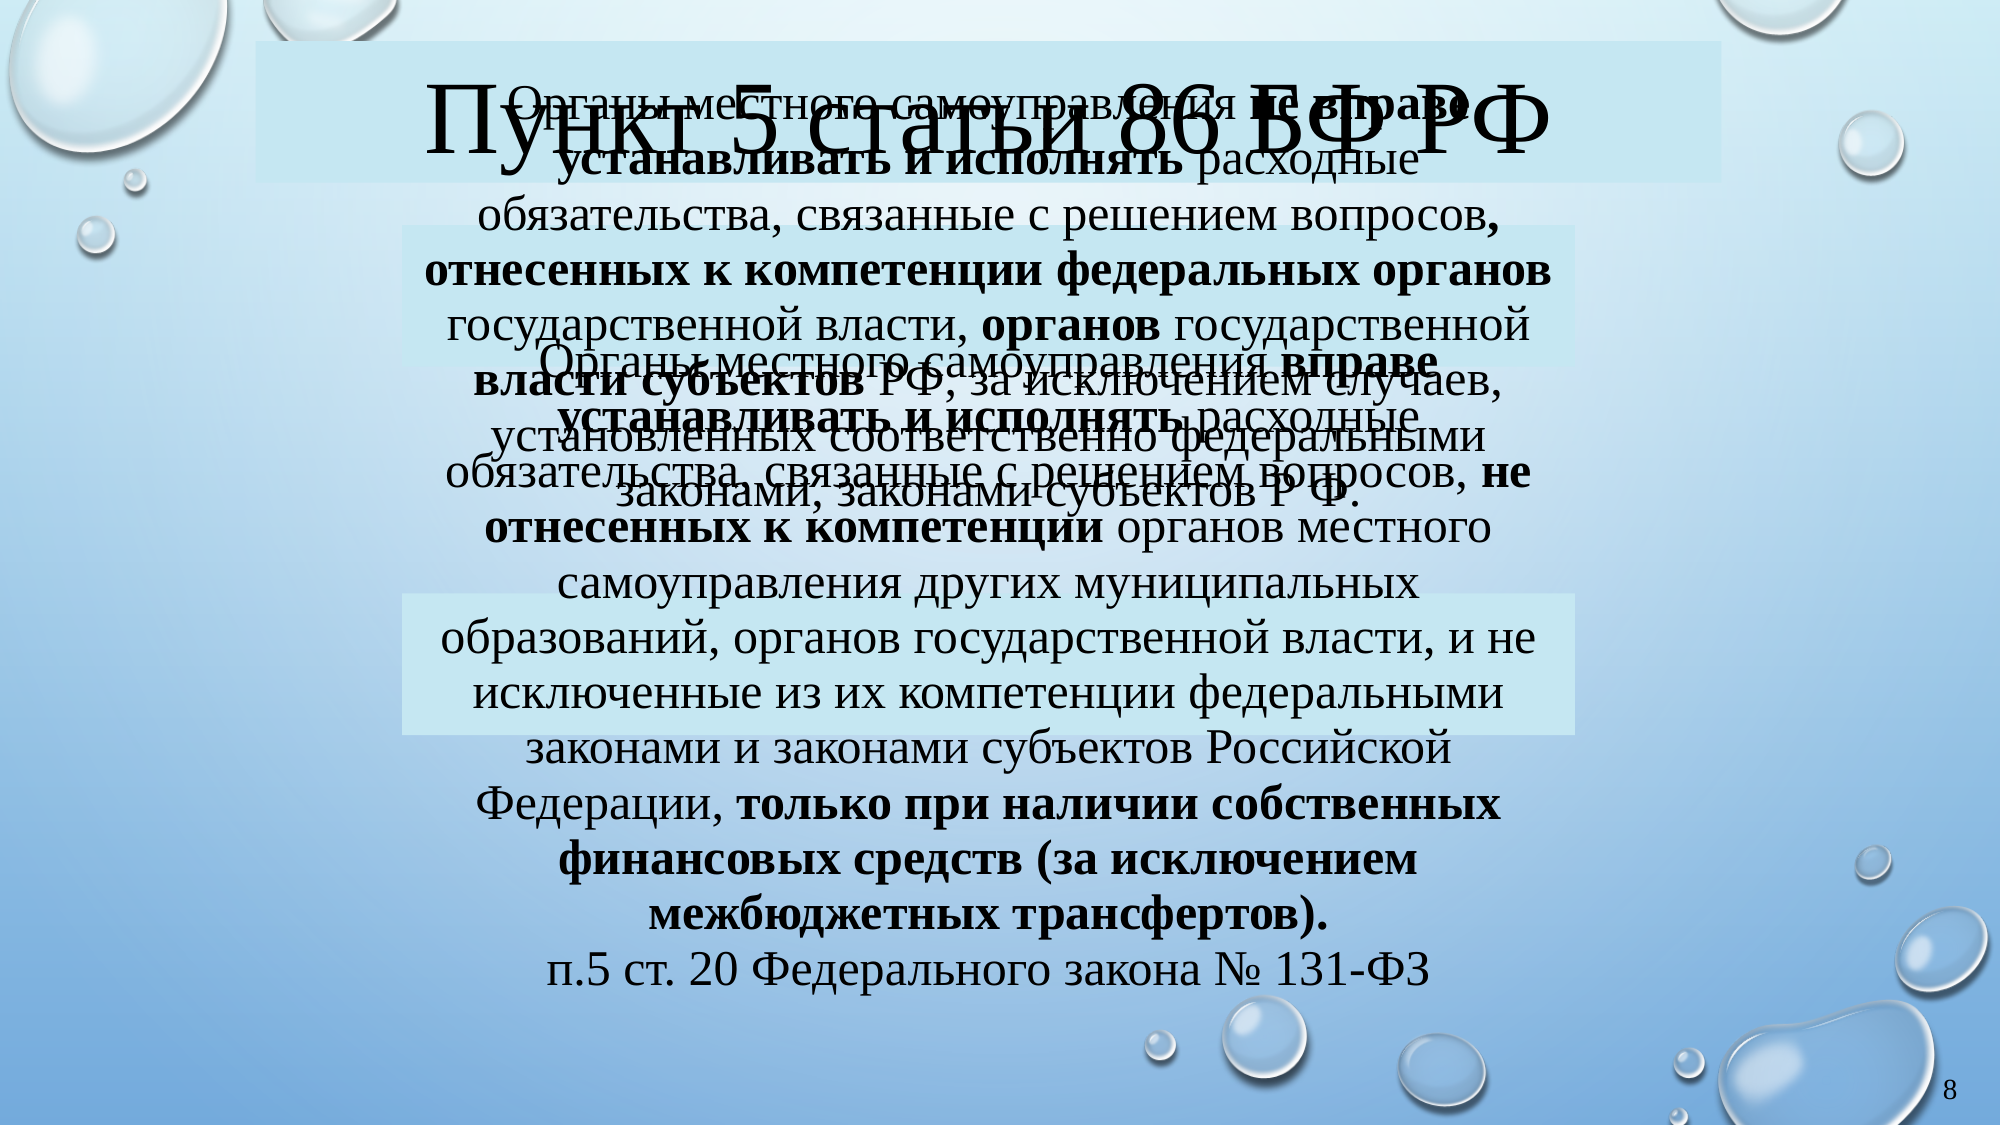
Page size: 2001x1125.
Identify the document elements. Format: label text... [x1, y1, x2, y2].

picture [0, 0, 2000, 1125]
slide_number 8 [1818, 1050, 1973, 1125]
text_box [72, 40, 1906, 1104]
